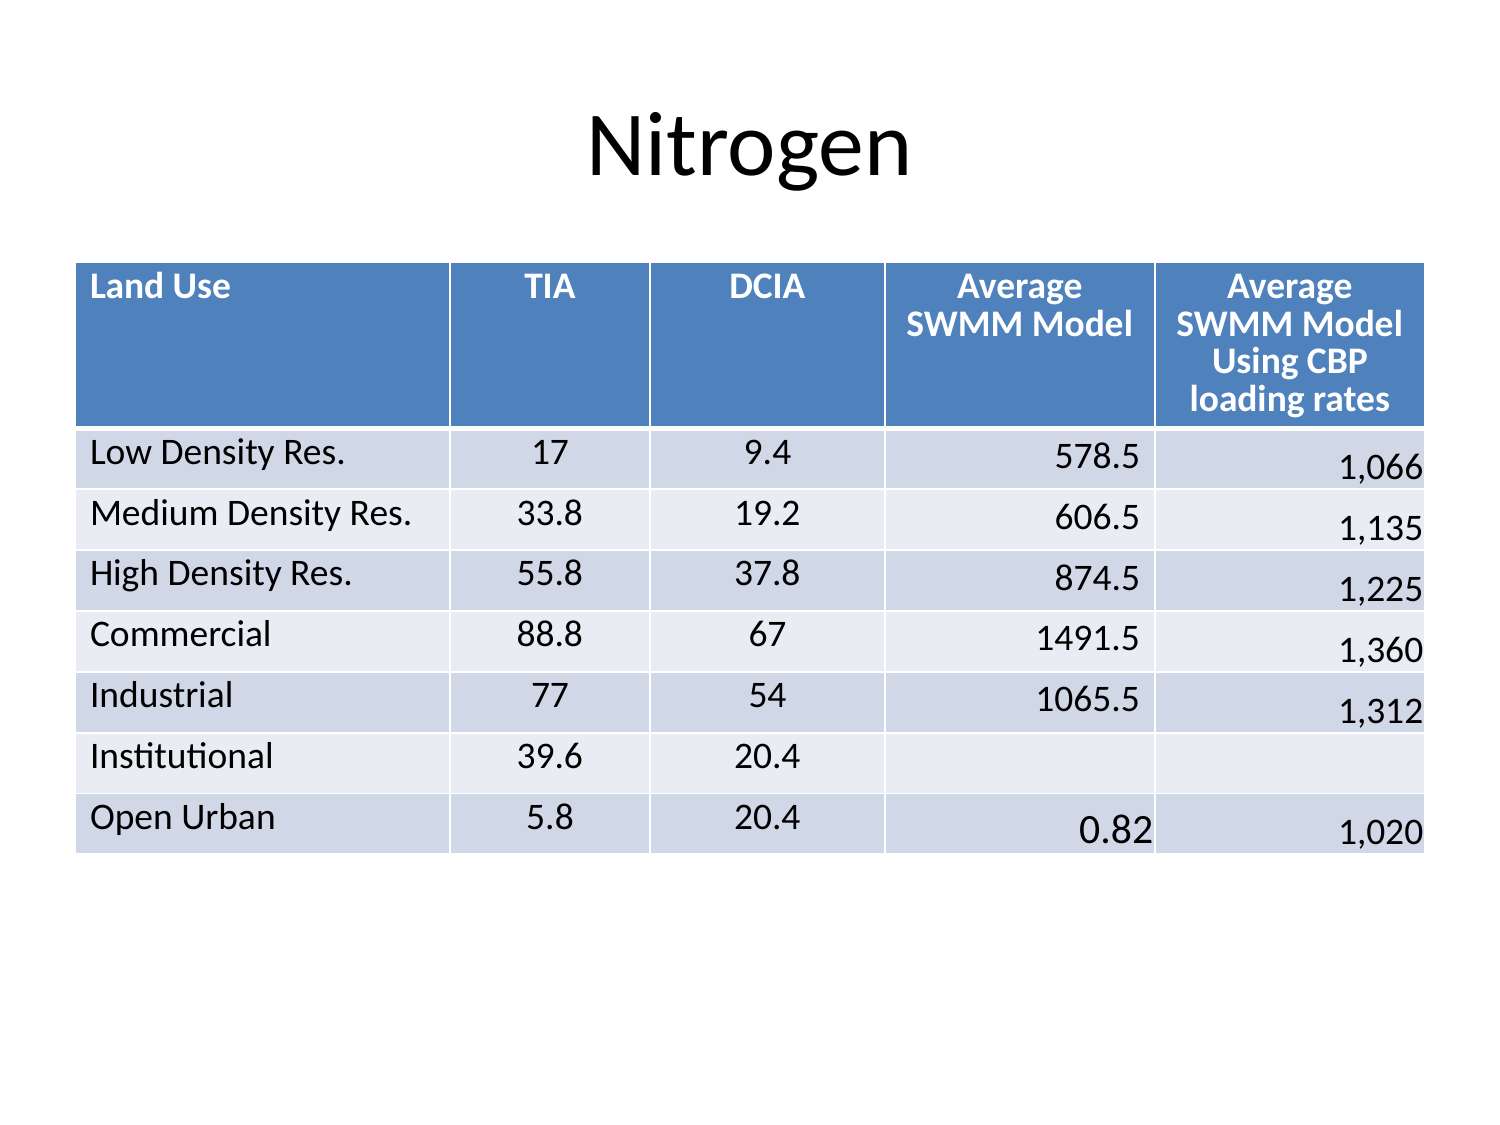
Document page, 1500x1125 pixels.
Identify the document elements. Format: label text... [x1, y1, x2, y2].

table_header Land Use [76, 263, 449, 426]
table_cell 67 [651, 612, 884, 671]
table_header Average SWMM Model Using CBP loading rates [1156, 263, 1424, 426]
table_cell 1,312 [1156, 673, 1424, 732]
table_cell 606.5 [886, 490, 1154, 549]
table_cell 20.4 [651, 734, 884, 793]
table_cell 39.6 [451, 734, 649, 793]
table_cell 1065.5 [886, 673, 1154, 732]
table_cell 17 [451, 431, 649, 488]
table_cell 0.82 [886, 794, 1154, 853]
table_header DCIA [651, 263, 884, 426]
table_cell Commercial [76, 612, 449, 671]
table_header Average SWMM Model [886, 263, 1154, 426]
table_cell 1,020 [1156, 794, 1424, 853]
table_cell 578.5 [886, 431, 1154, 488]
table_cell 1,360 [1156, 612, 1424, 671]
table_cell 1,225 [1156, 551, 1424, 610]
table_cell 77 [451, 673, 649, 732]
table_cell Industrial [76, 673, 449, 732]
table_cell Open Urban [76, 794, 449, 853]
table_cell High Density Res. [76, 551, 449, 610]
table_cell 55.8 [451, 551, 649, 610]
table_cell 33.8 [451, 490, 649, 549]
table_cell 1,066 [1156, 431, 1424, 488]
table_cell Medium Density Res. [76, 490, 449, 549]
table_cell 20.4 [651, 794, 884, 853]
table_cell 37.8 [651, 551, 884, 610]
table_cell 54 [651, 673, 884, 732]
table_header TIA [451, 263, 649, 426]
table_cell 9.4 [651, 431, 884, 488]
title Nitrogen [75, 45, 1425, 233]
table_cell [1156, 734, 1424, 793]
table_cell Institutional [76, 734, 449, 793]
table_cell 874.5 [886, 551, 1154, 610]
table_cell [886, 734, 1154, 793]
table_cell Low Density Res. [76, 431, 449, 488]
table_cell 88.8 [451, 612, 649, 671]
table_cell 19.2 [651, 490, 884, 549]
table_cell 1491.5 [886, 612, 1154, 671]
table_cell 1,135 [1156, 490, 1424, 549]
table_cell 5.8 [451, 794, 649, 853]
